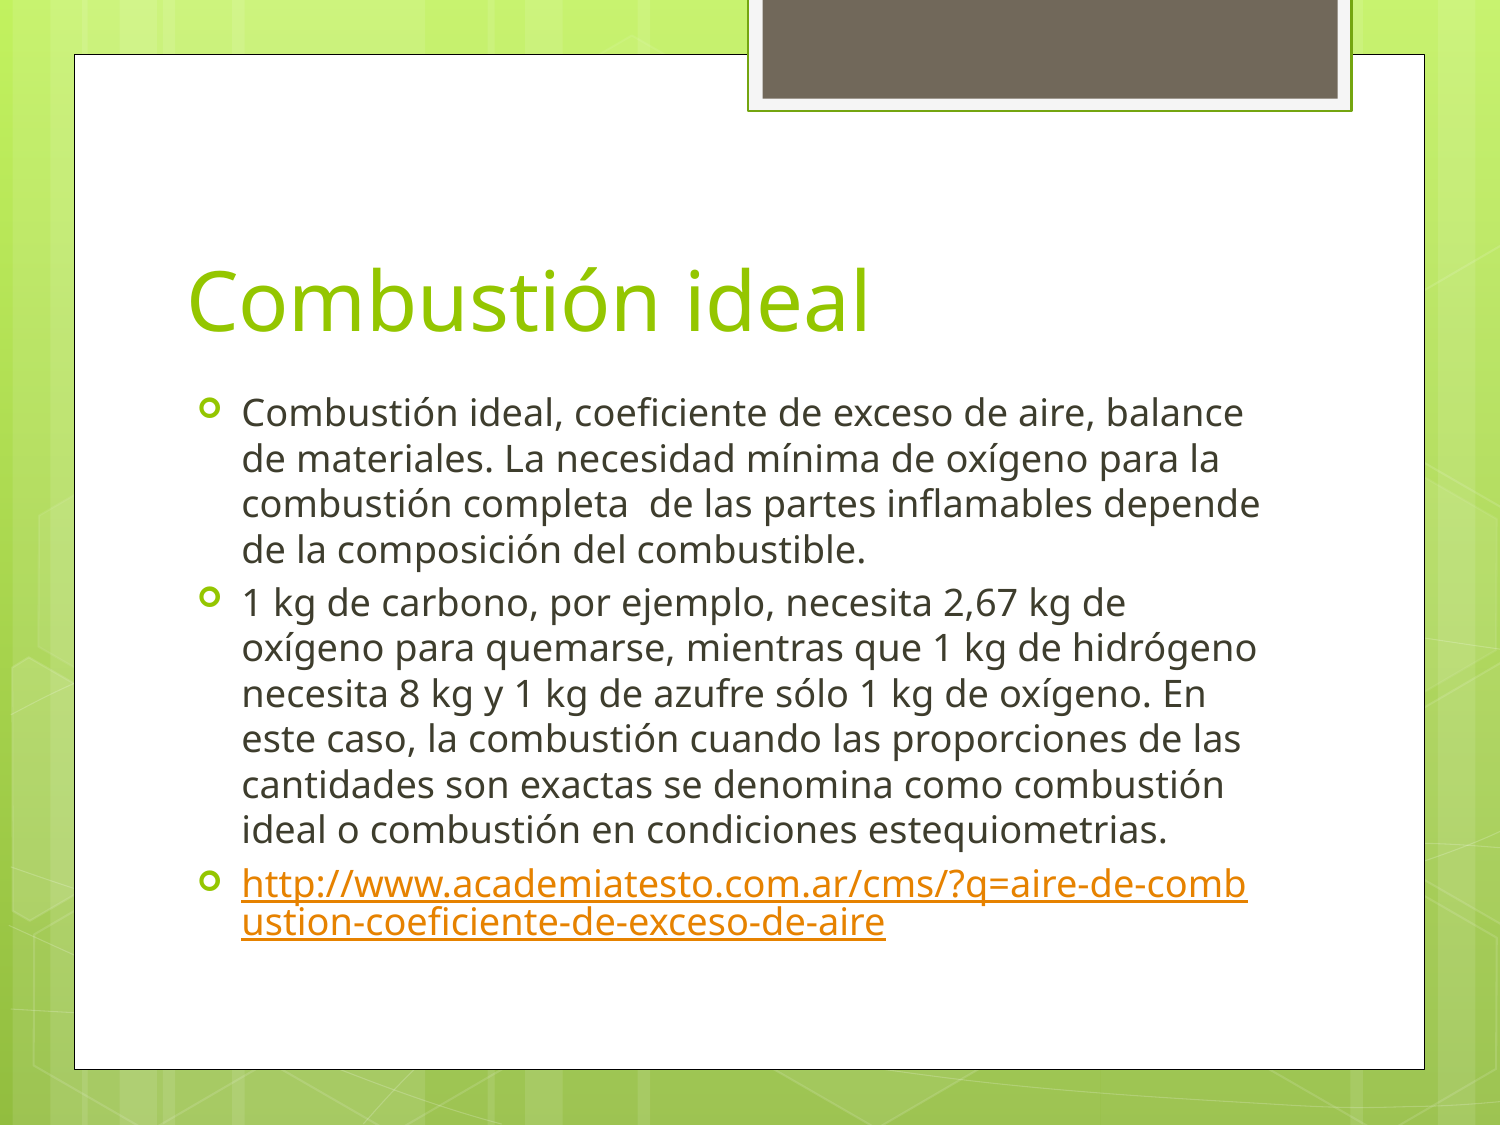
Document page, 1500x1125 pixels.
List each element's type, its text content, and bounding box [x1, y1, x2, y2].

list Combustión ideal, coeficiente de exceso de aire, balance de materiales. La necesidad mínima de oxígeno para la combustión completa de las partes inflamables depende de la composición del combustible. 1 kg de carbono, por ejemplo, necesita 2,67 kg de oxígeno para quemarse, mientras que 1 kg de hidrógeno necesita 8 kg y 1 kg de azufre sólo 1 kg de oxígeno. En este caso, la combustión cuando las proporciones de las cantidades son exactas se denomina como combustión ideal o combustión en condiciones estequiometrias. http://www.academiatesto.com.ar/cms/?q=aire-de-combustion-coeficiente-de-exceso-de-aire [171, 381, 1283, 957]
title Combustión ideal [171, 168, 1324, 357]
